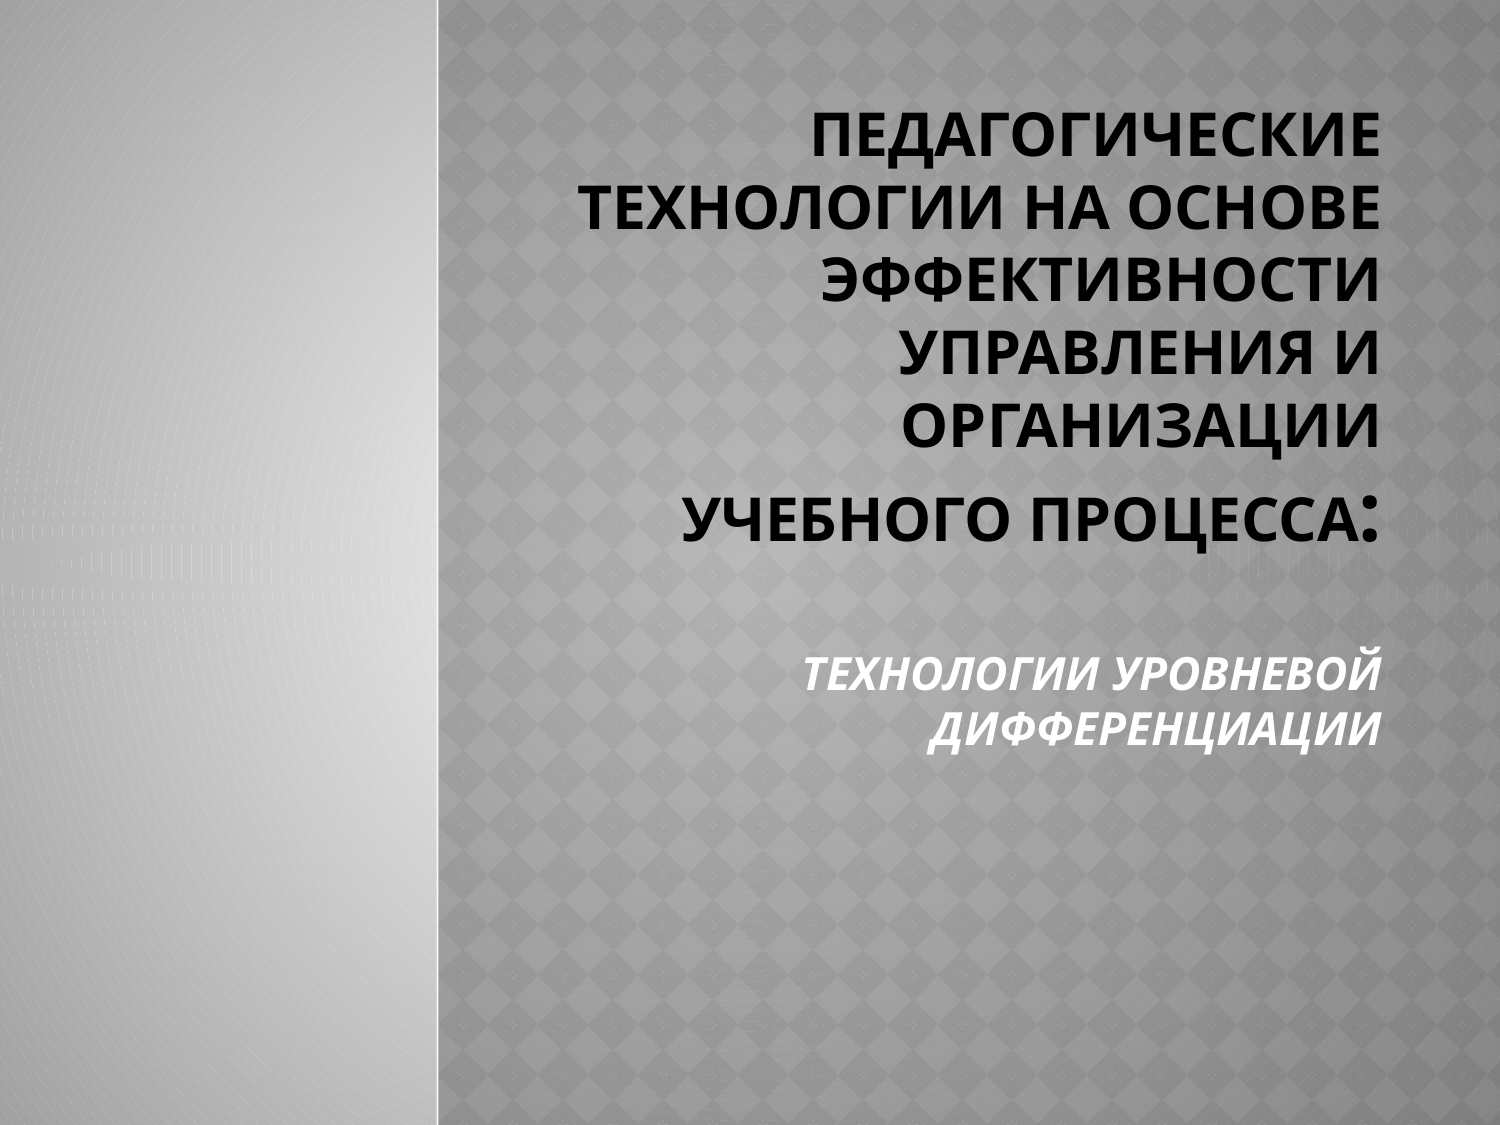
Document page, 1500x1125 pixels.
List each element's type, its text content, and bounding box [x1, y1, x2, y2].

title Педагогические технологии на основе эффективности управления и организации учебного процесса: [552, 87, 1390, 558]
subtitle ТЕХНОЛОГИИ УРОВНЕВОЙ ДИФФЕРЕНЦИАЦИИ [550, 644, 1390, 826]
